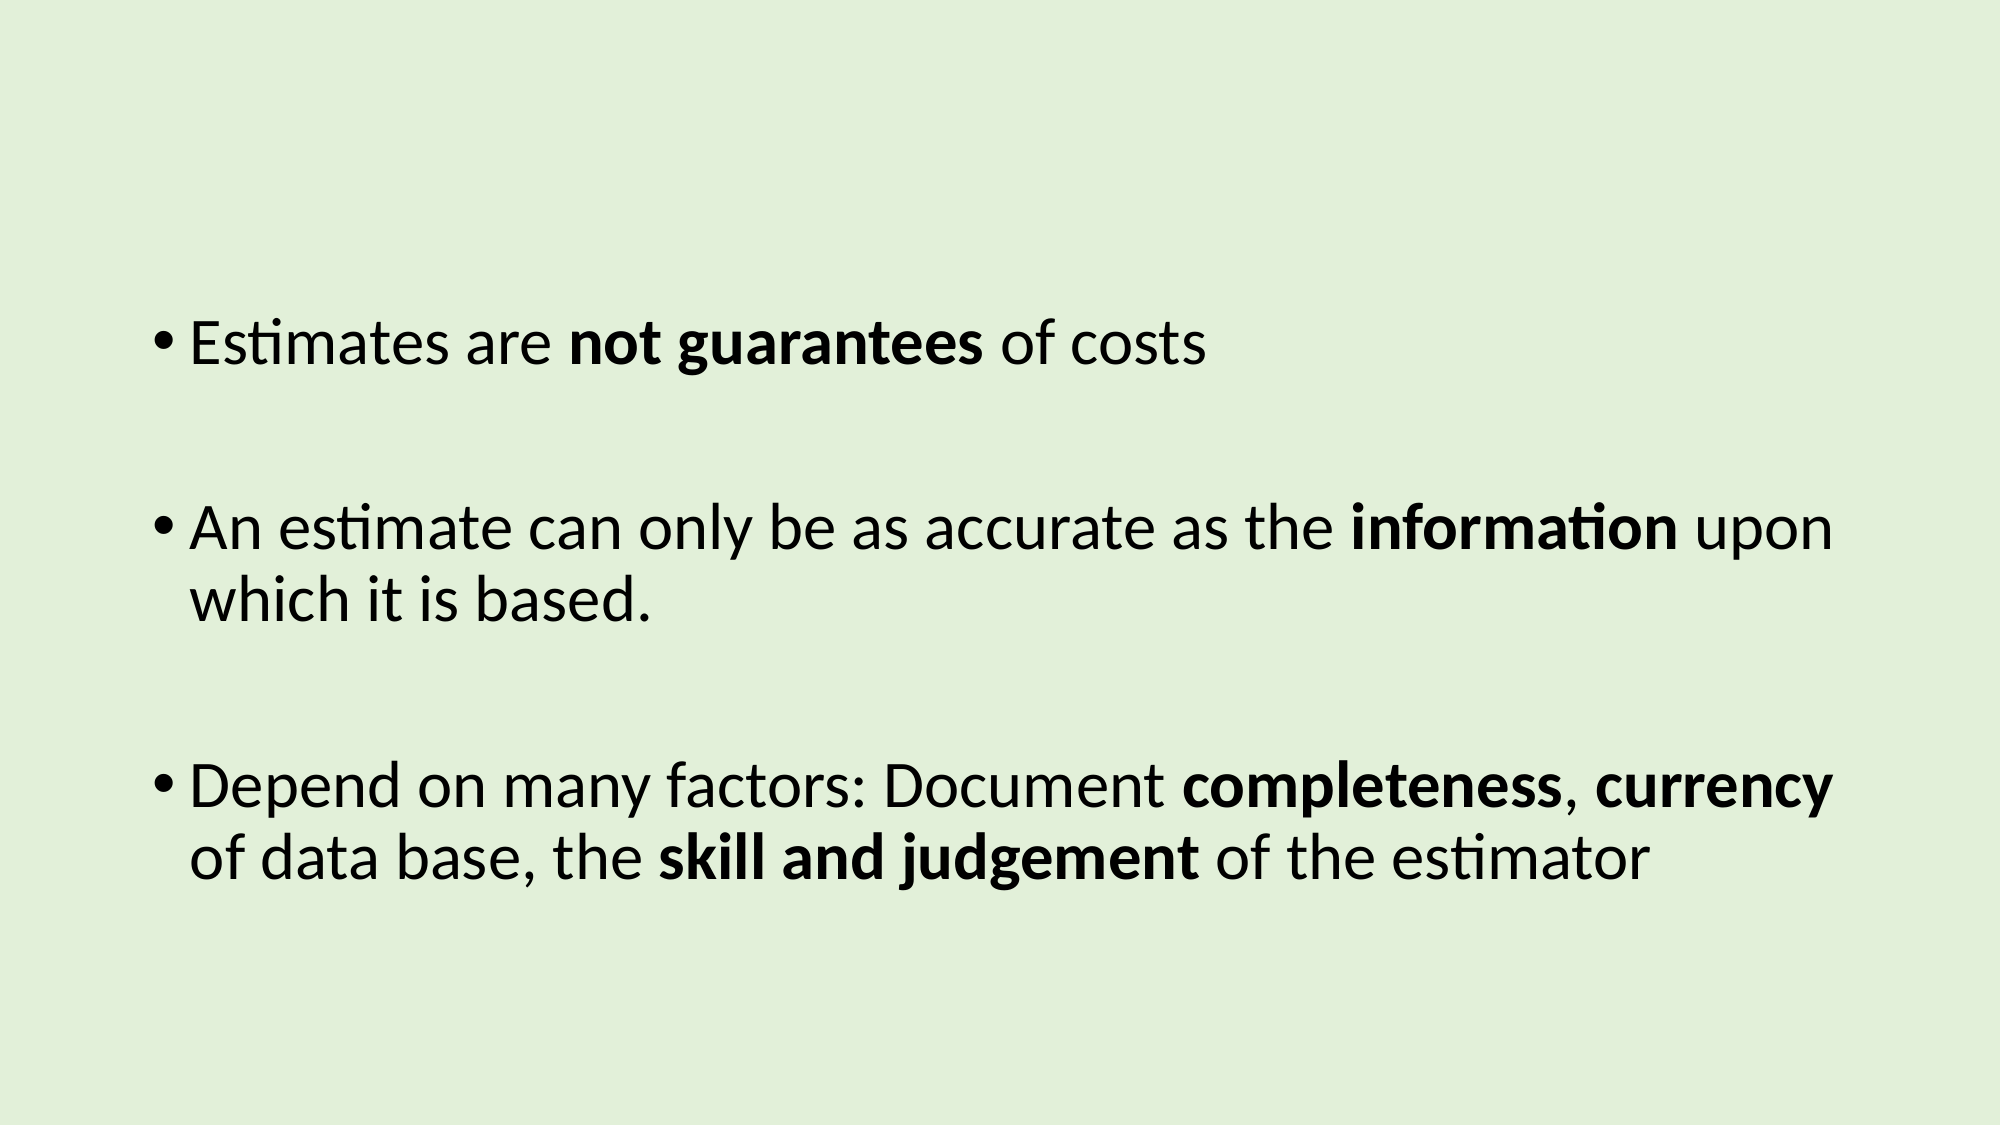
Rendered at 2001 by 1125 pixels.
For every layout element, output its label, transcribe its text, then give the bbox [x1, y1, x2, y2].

list Estimates are not guarantees of costs An estimate can only be as accurate as the information upon which it is based. Depend on many factors: Document completeness, currency of data base, the skill and judgement of the estimator [137, 299, 1863, 1014]
